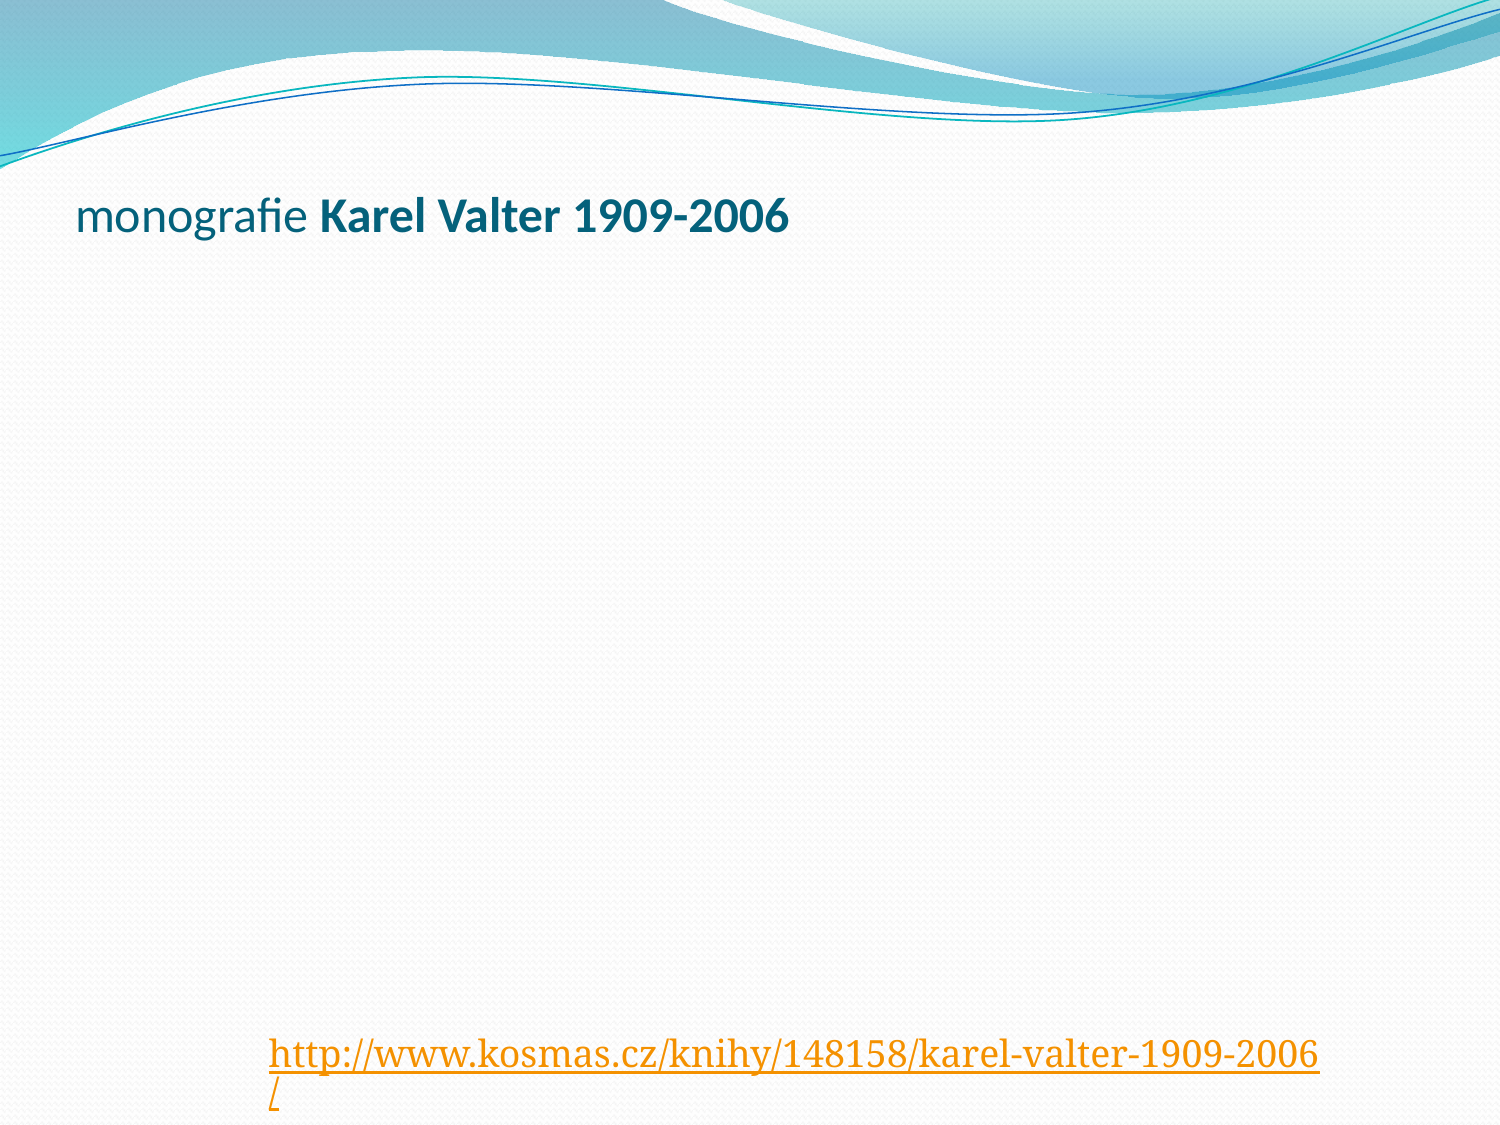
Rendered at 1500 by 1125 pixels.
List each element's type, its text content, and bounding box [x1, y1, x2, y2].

text_box http://www.kosmas.cz/knihy/148158/karel-valter-1909-2006/ [253, 1023, 1338, 1089]
title monografie Karel Valter 1909-2006 [75, 115, 1425, 303]
